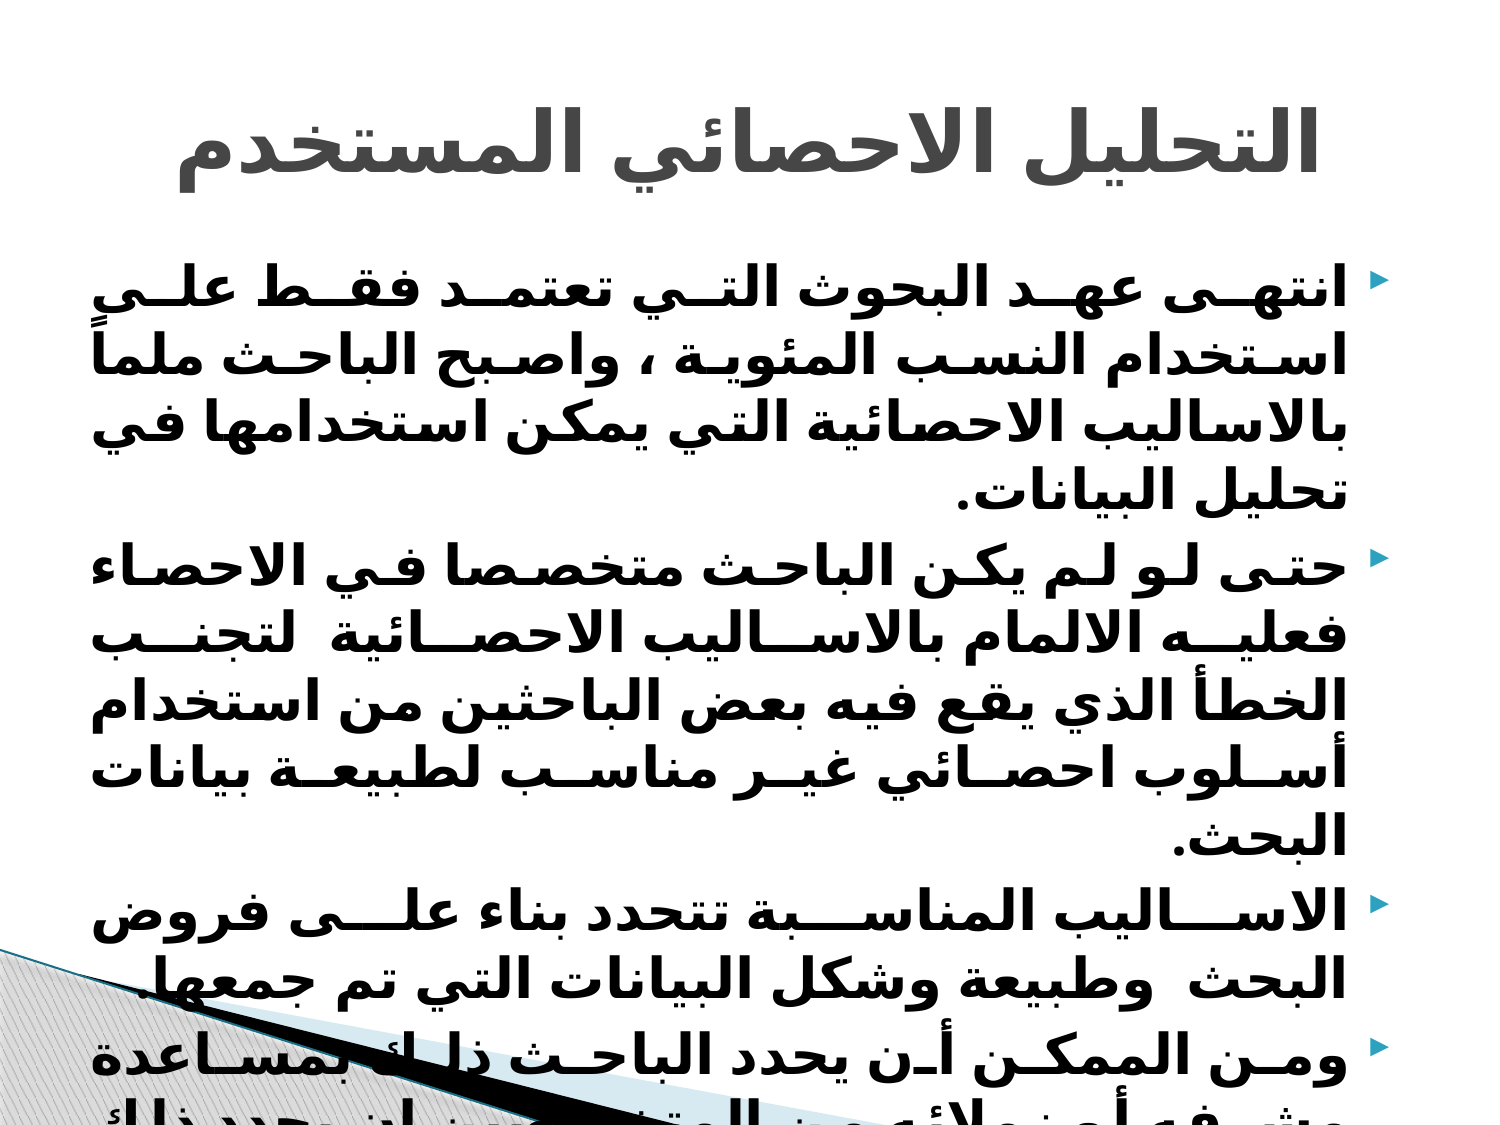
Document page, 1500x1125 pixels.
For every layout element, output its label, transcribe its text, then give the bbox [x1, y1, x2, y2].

title التحليل الاحصائي المستخدم [75, 45, 1425, 233]
list انتهى عهد البحوث التي تعتمد فقط على استخدام النسب المئوية ، واصبح الباحث ملماً بالاساليب الاحصائية التي يمكن استخدامها في تحليل البيانات. حتى لو لم يكن الباحث متخصصا في الاحصاء فعليه الالمام بالاساليب الاحصائية لتجنب الخطأ الذي يقع فيه بعض الباحثين من استخدام أسلوب احصائي غير مناسب لطبيعة بيانات البحث. الاساليب المناسبة تتحدد بناء على فروض البحث وطبيعة وشكل البيانات التي تم جمعها. ومن الممكن أن يحدد الباحث ذلك بمساعدة مشرفه أو زملائه من المتخصصين ان يحدد ذلك في خطة البحث ولو بصورة مبدئية [75, 243, 1425, 986]
